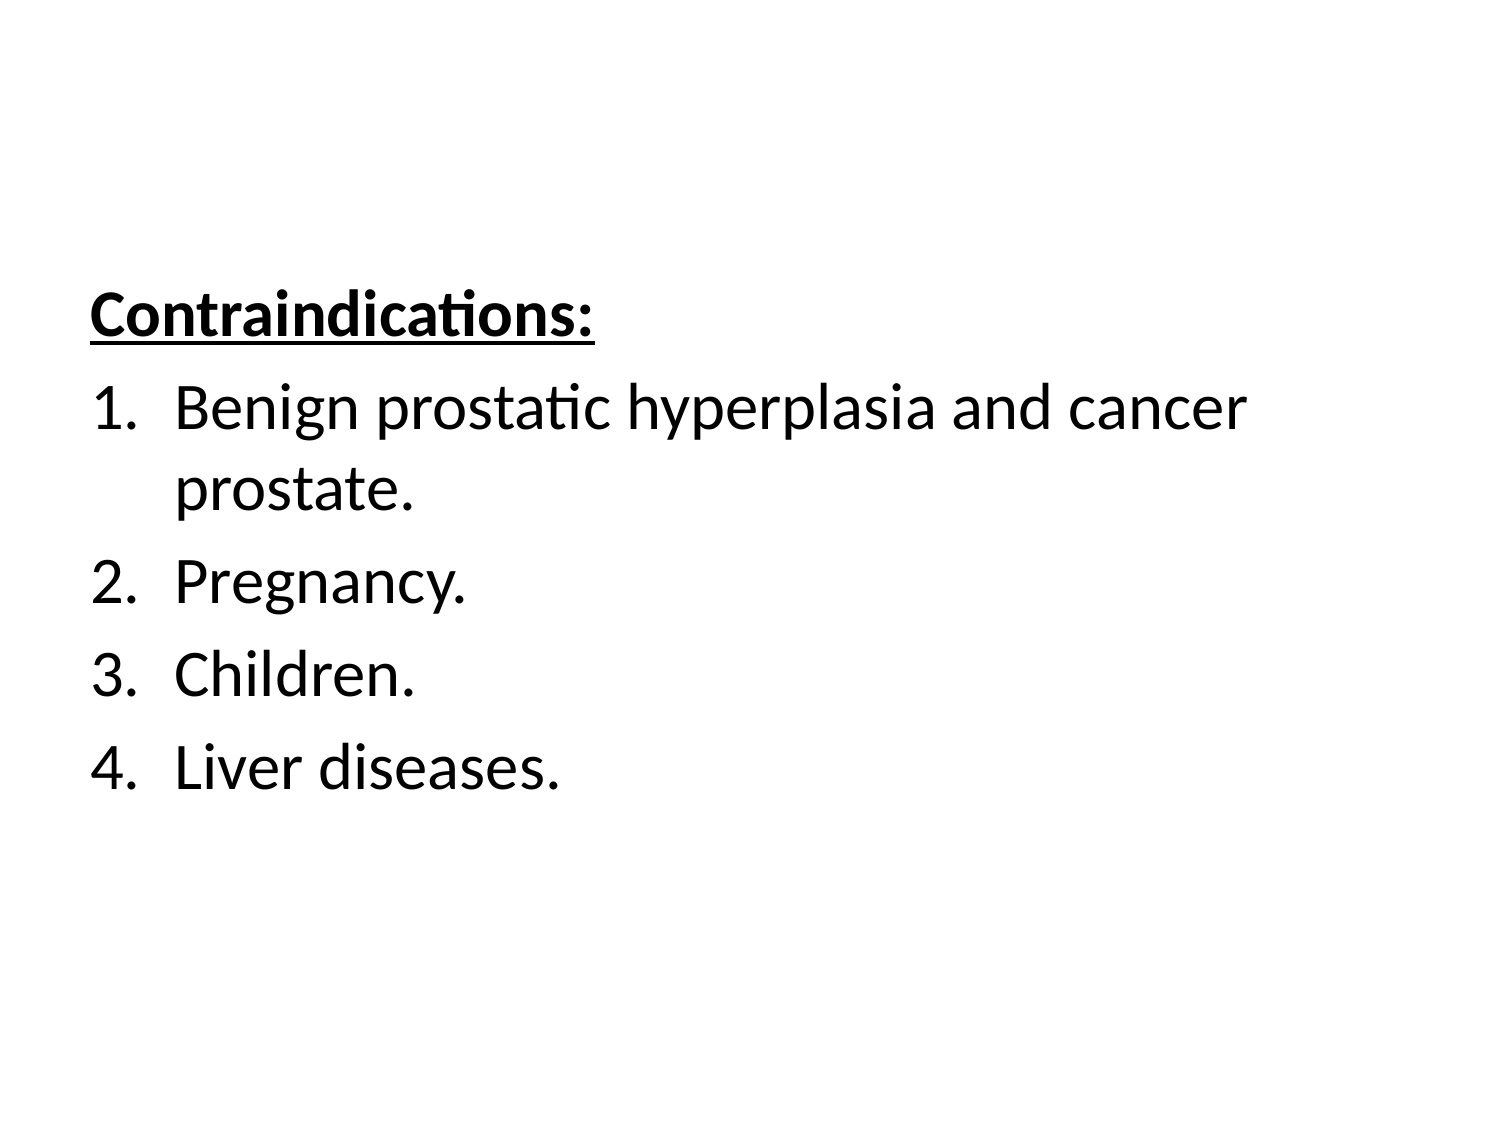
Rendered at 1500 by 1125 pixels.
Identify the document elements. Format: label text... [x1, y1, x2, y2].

list Contraindications: Benign prostatic hyperplasia and cancer prostate. Pregnancy. Children. Liver diseases. [75, 262, 1425, 1005]
